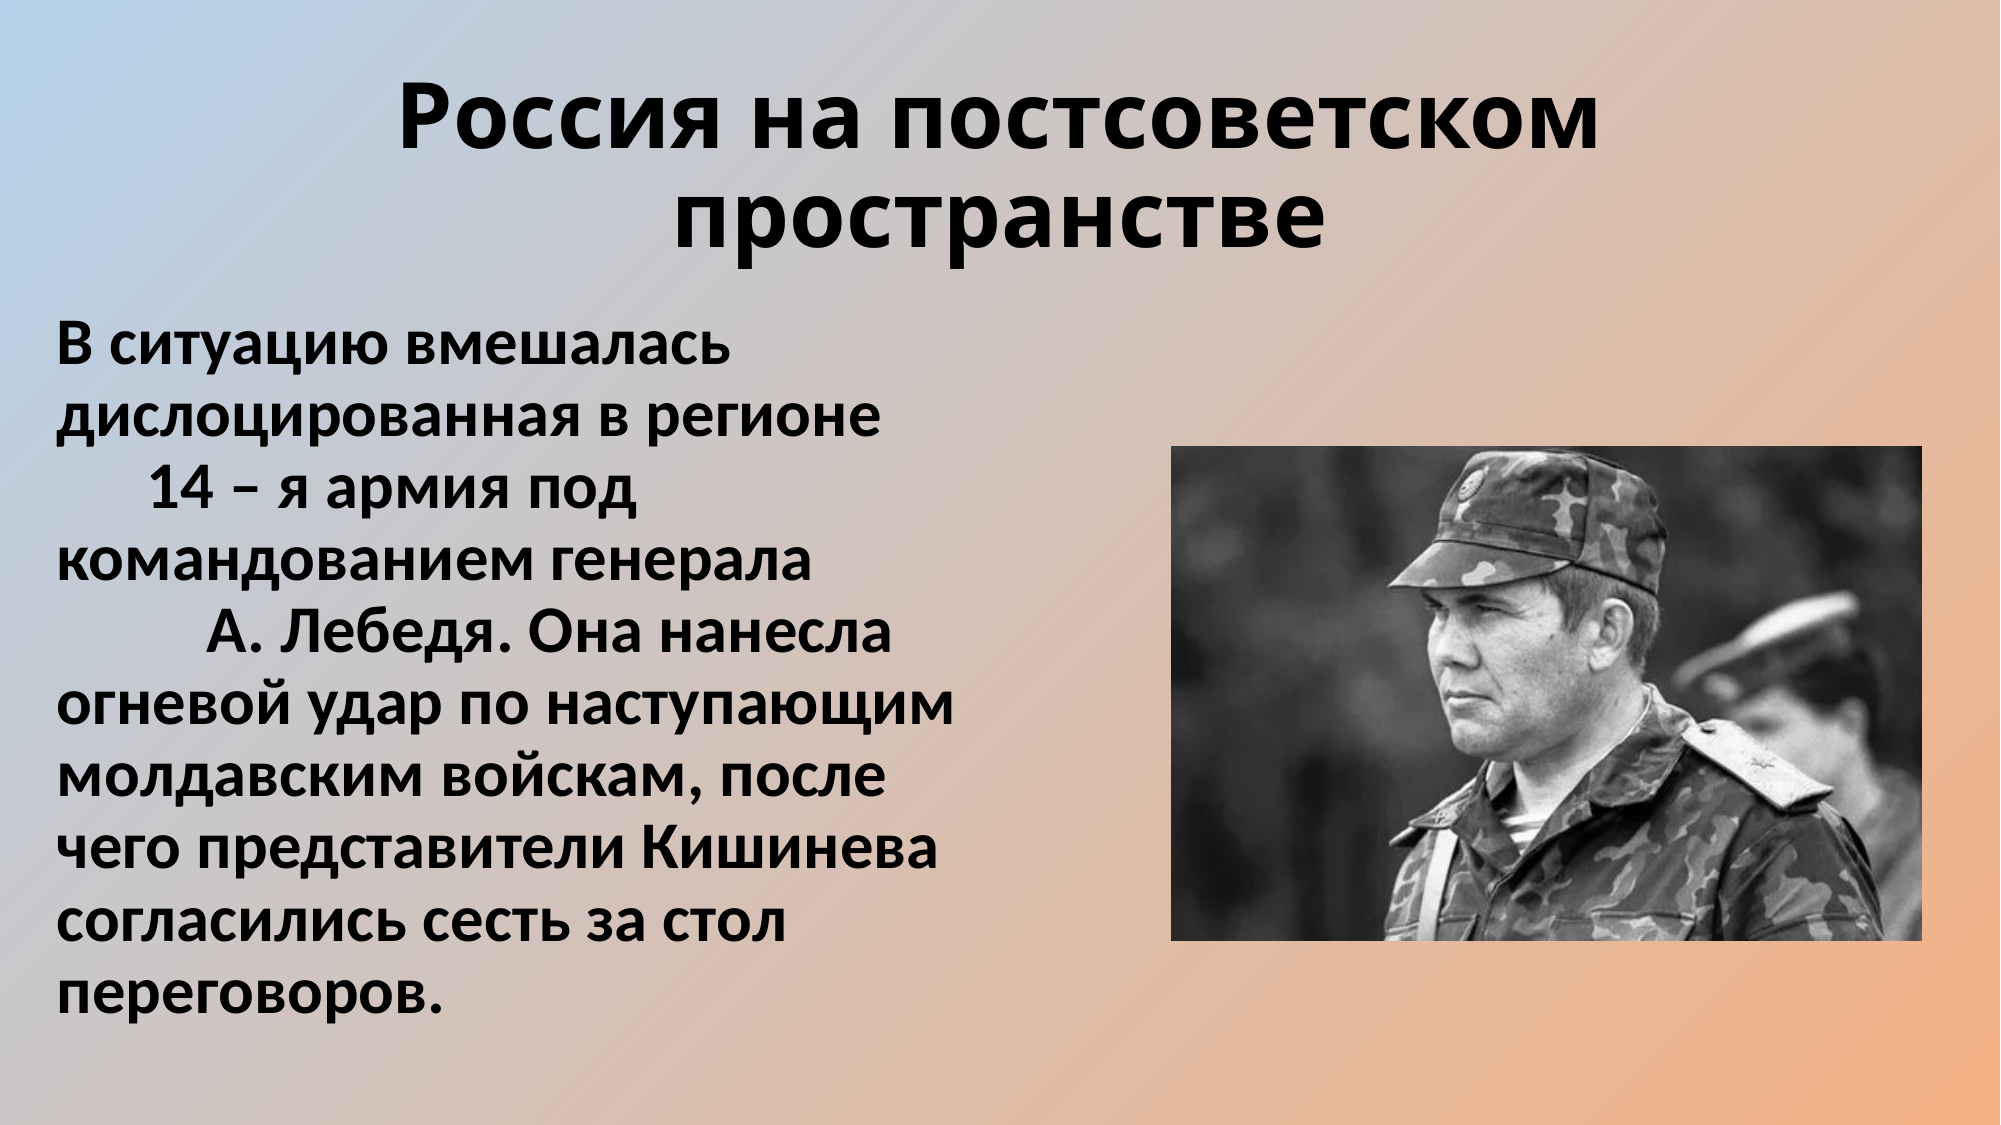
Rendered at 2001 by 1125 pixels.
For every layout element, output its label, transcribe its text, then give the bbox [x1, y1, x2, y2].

title Россия на постсоветском пространстве [41, 59, 1959, 278]
picture [1171, 446, 1922, 941]
list В ситуацию вмешалась дислоцированная в регионе 14 – я армия под командованием генерала А. Лебедя. Она нанесла огневой удар по наступающим молдавским войскам, после чего представители Кишинева согласились сесть за стол переговоров. [41, 299, 998, 1088]
